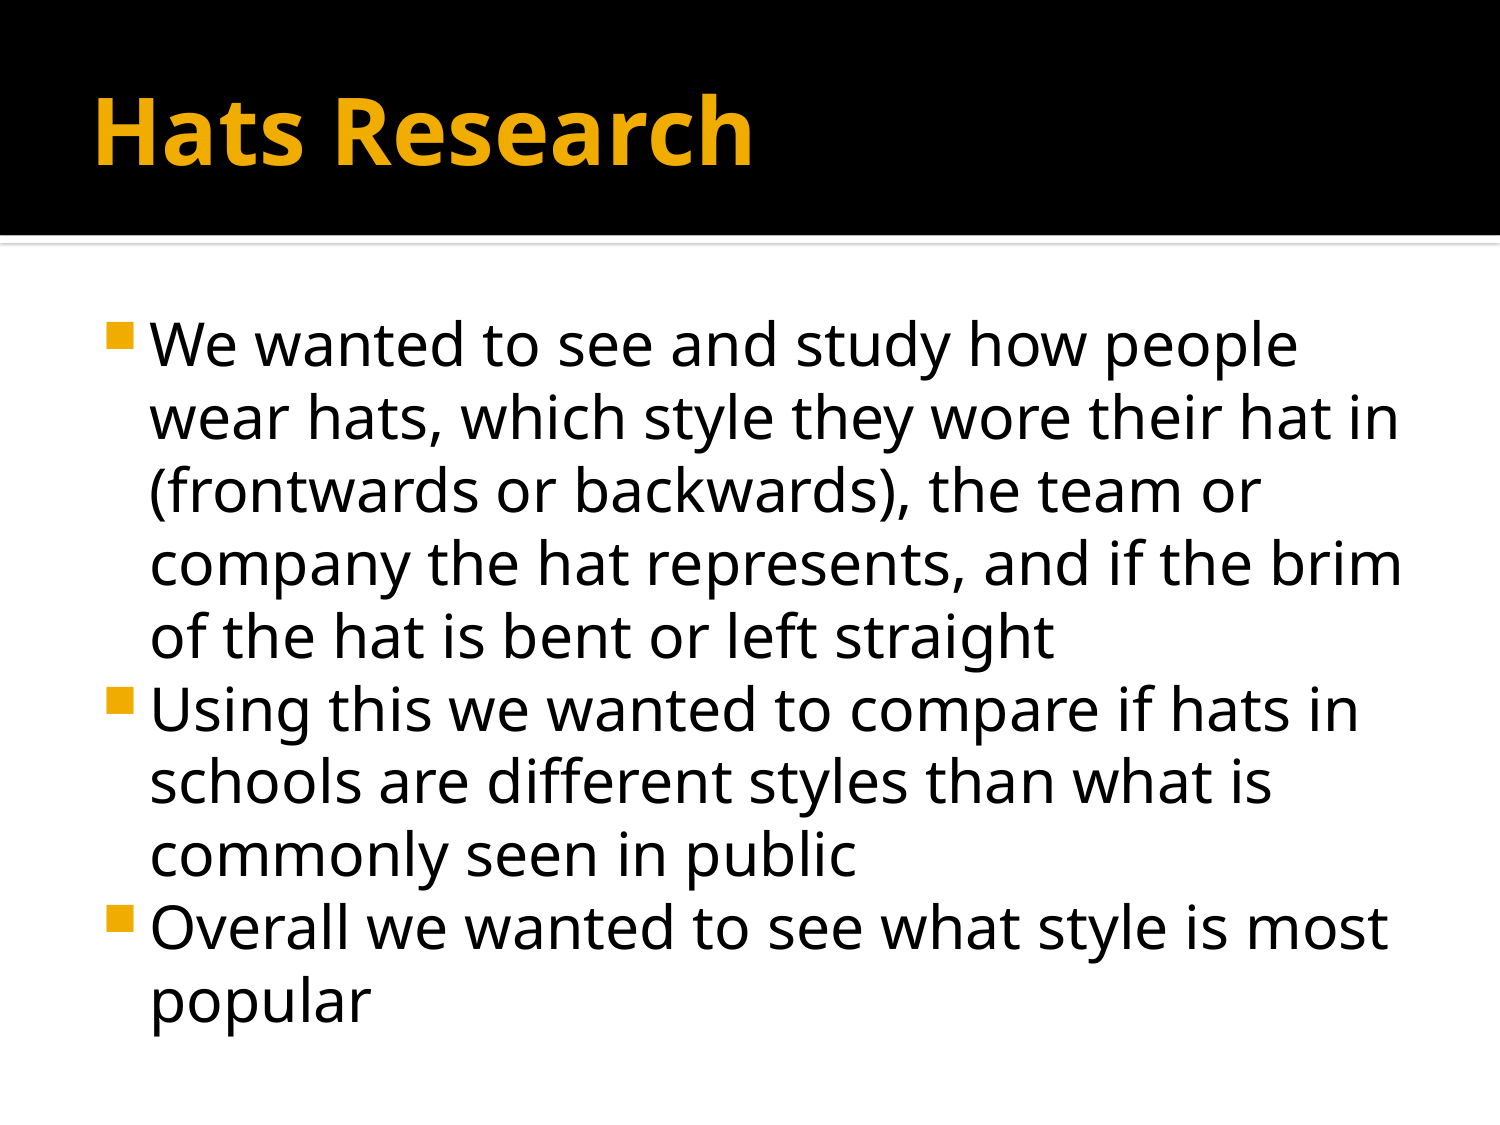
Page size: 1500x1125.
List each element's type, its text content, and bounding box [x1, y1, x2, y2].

list We wanted to see and study how people wear hats, which style they wore their hat in (frontwards or backwards), the team or company the hat represents, and if the brim of the hat is bent or left straight Using this we wanted to compare if hats in schools are different styles than what is commonly seen in public Overall we wanted to see what style is most popular [75, 291, 1425, 1050]
title Hats Research [75, 25, 1425, 231]
